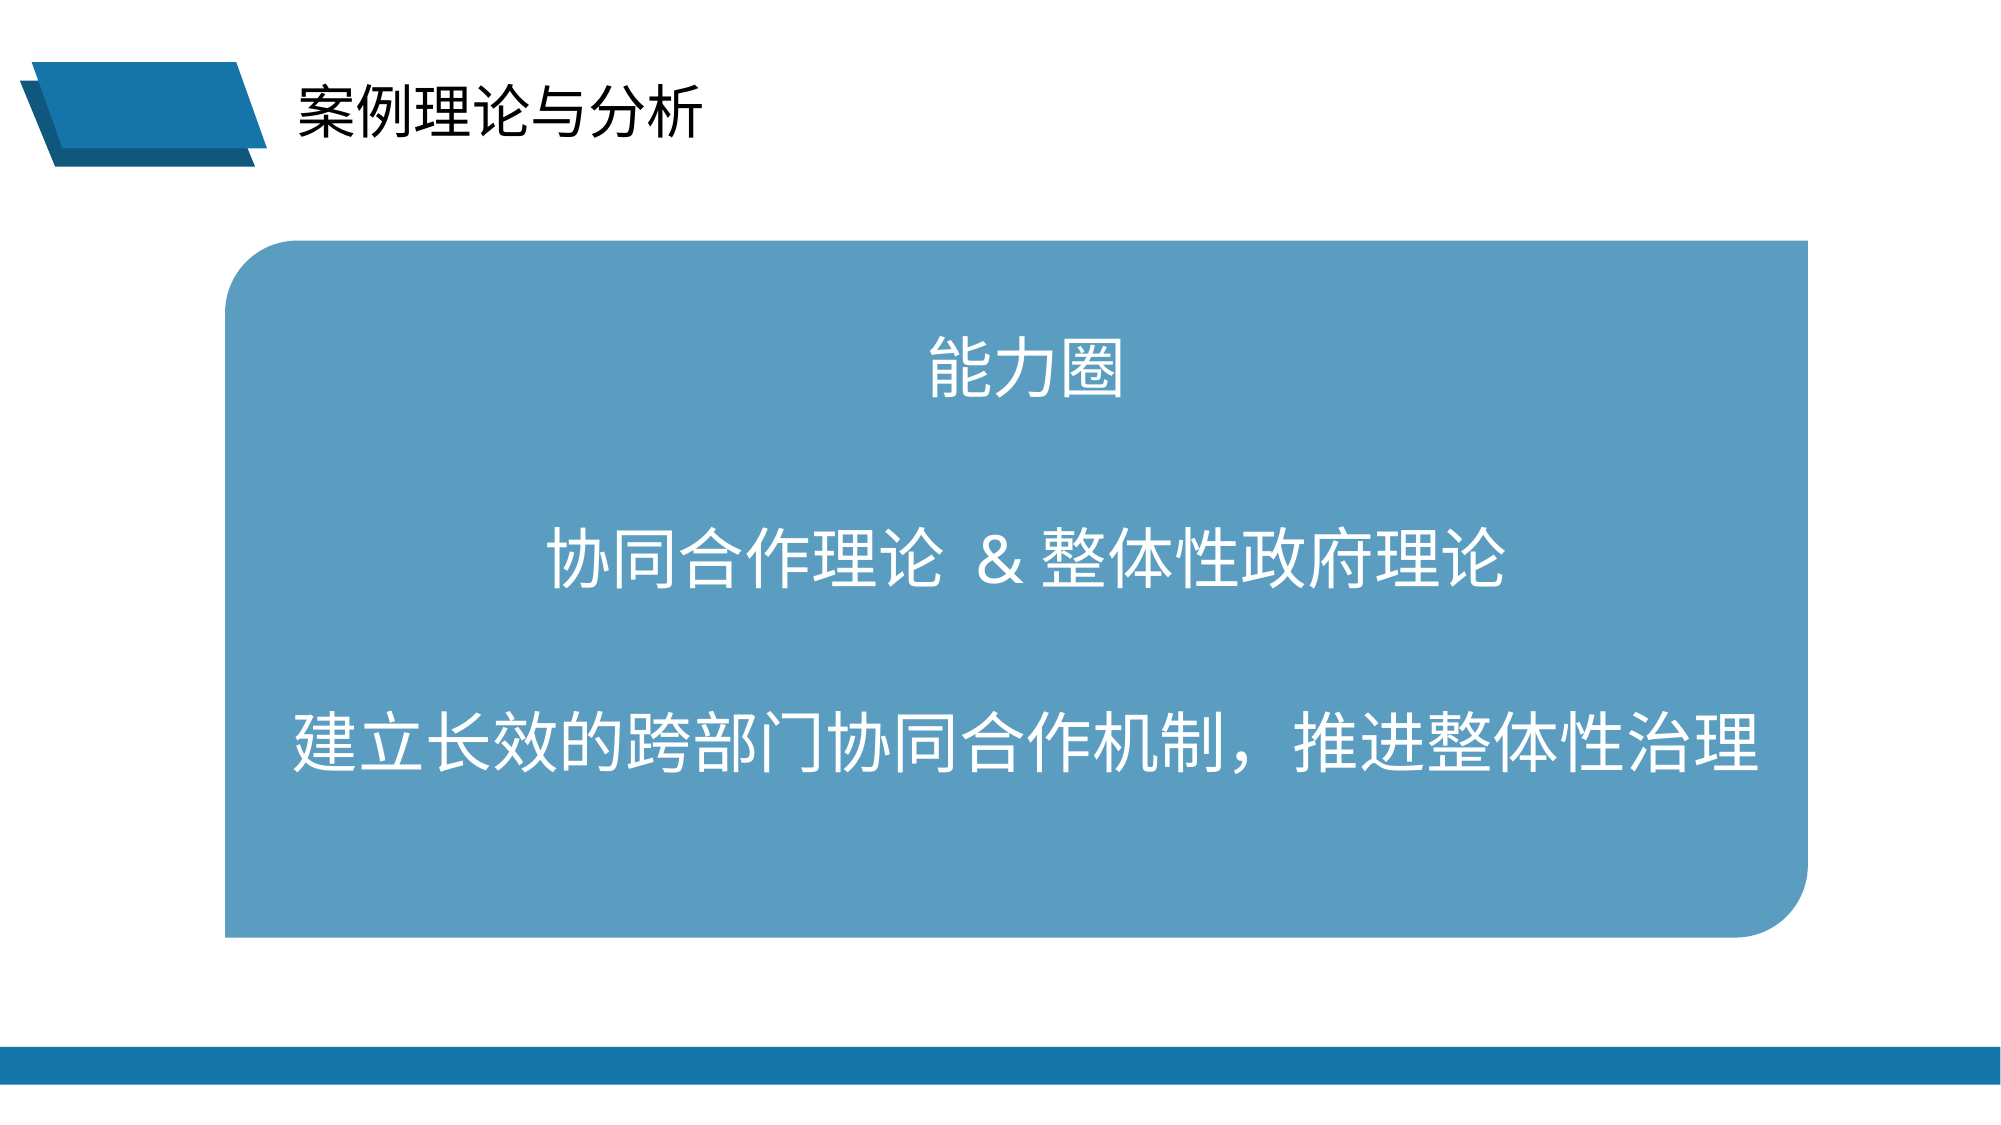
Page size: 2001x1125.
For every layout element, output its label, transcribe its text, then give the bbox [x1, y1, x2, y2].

text_box 案例理论与分析 [282, 67, 720, 153]
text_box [19, 62, 268, 167]
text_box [224, 240, 1828, 938]
text_box [0, 1045, 2001, 1087]
